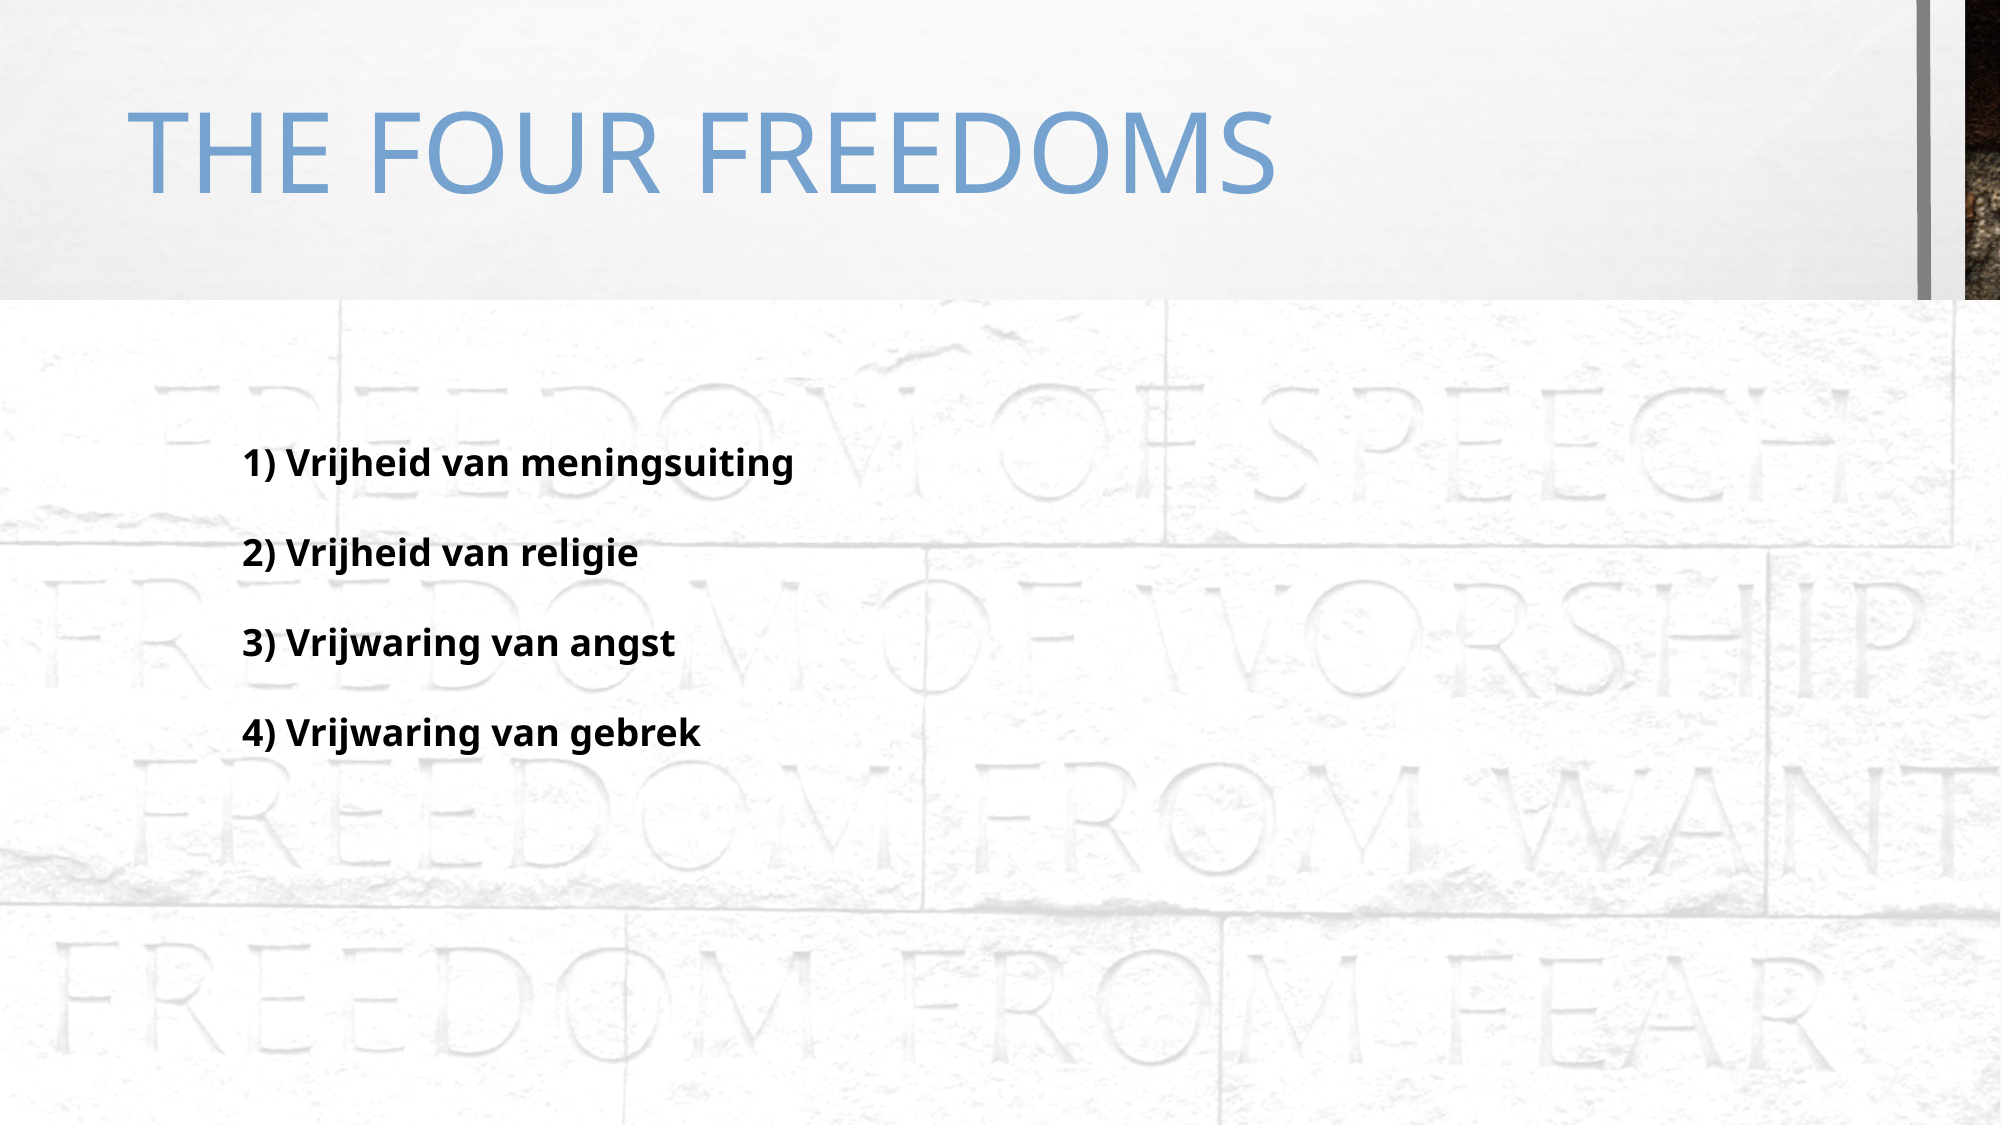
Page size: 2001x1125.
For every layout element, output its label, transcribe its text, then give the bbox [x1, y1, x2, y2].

picture [0, 0, 2000, 1125]
title The four Freedoms [112, 62, 1818, 252]
